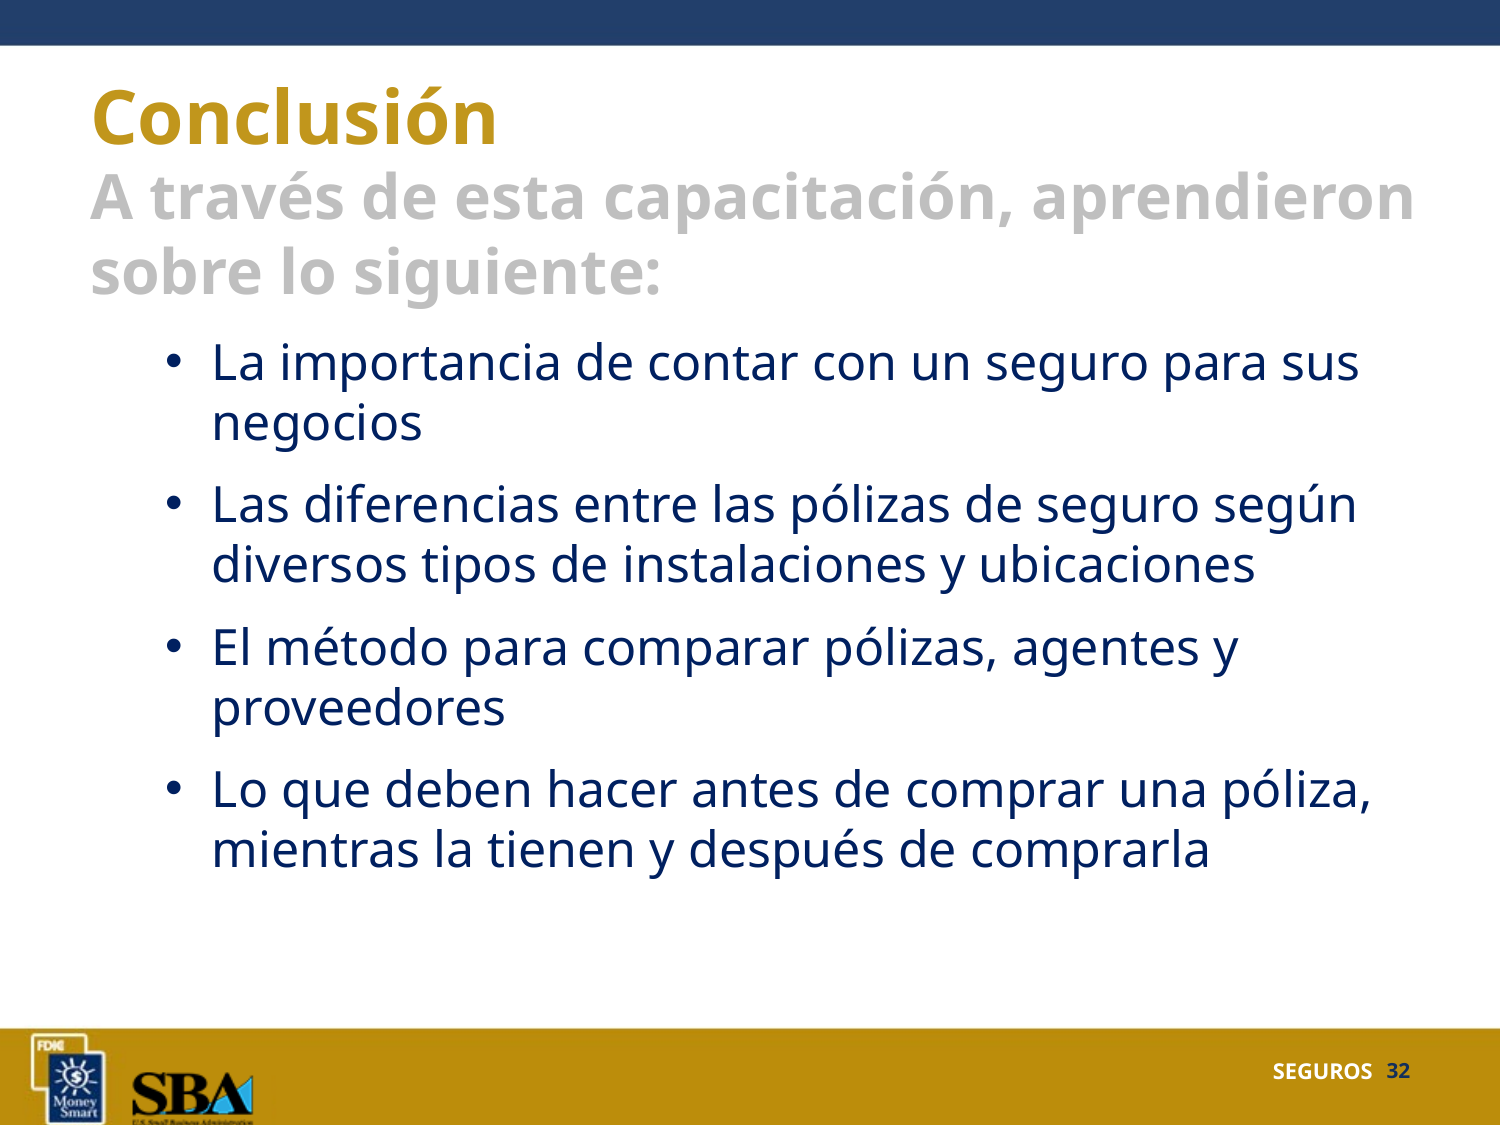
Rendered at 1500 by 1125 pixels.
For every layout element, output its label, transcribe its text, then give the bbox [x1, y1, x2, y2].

list A través de esta capacitación, aprendieron sobre lo siguiente: La importancia de contar con un seguro para sus negocios Las diferencias entre las pólizas de seguro según diversos tipos de instalaciones y ubicaciones El método para comparar pólizas, agentes y proveedores Lo que deben hacer antes de comprar una póliza, mientras la tienen y después de comprarla [74, 149, 1451, 851]
picture [0, 0, 1500, 1125]
title Conclusión [74, 62, 1426, 149]
